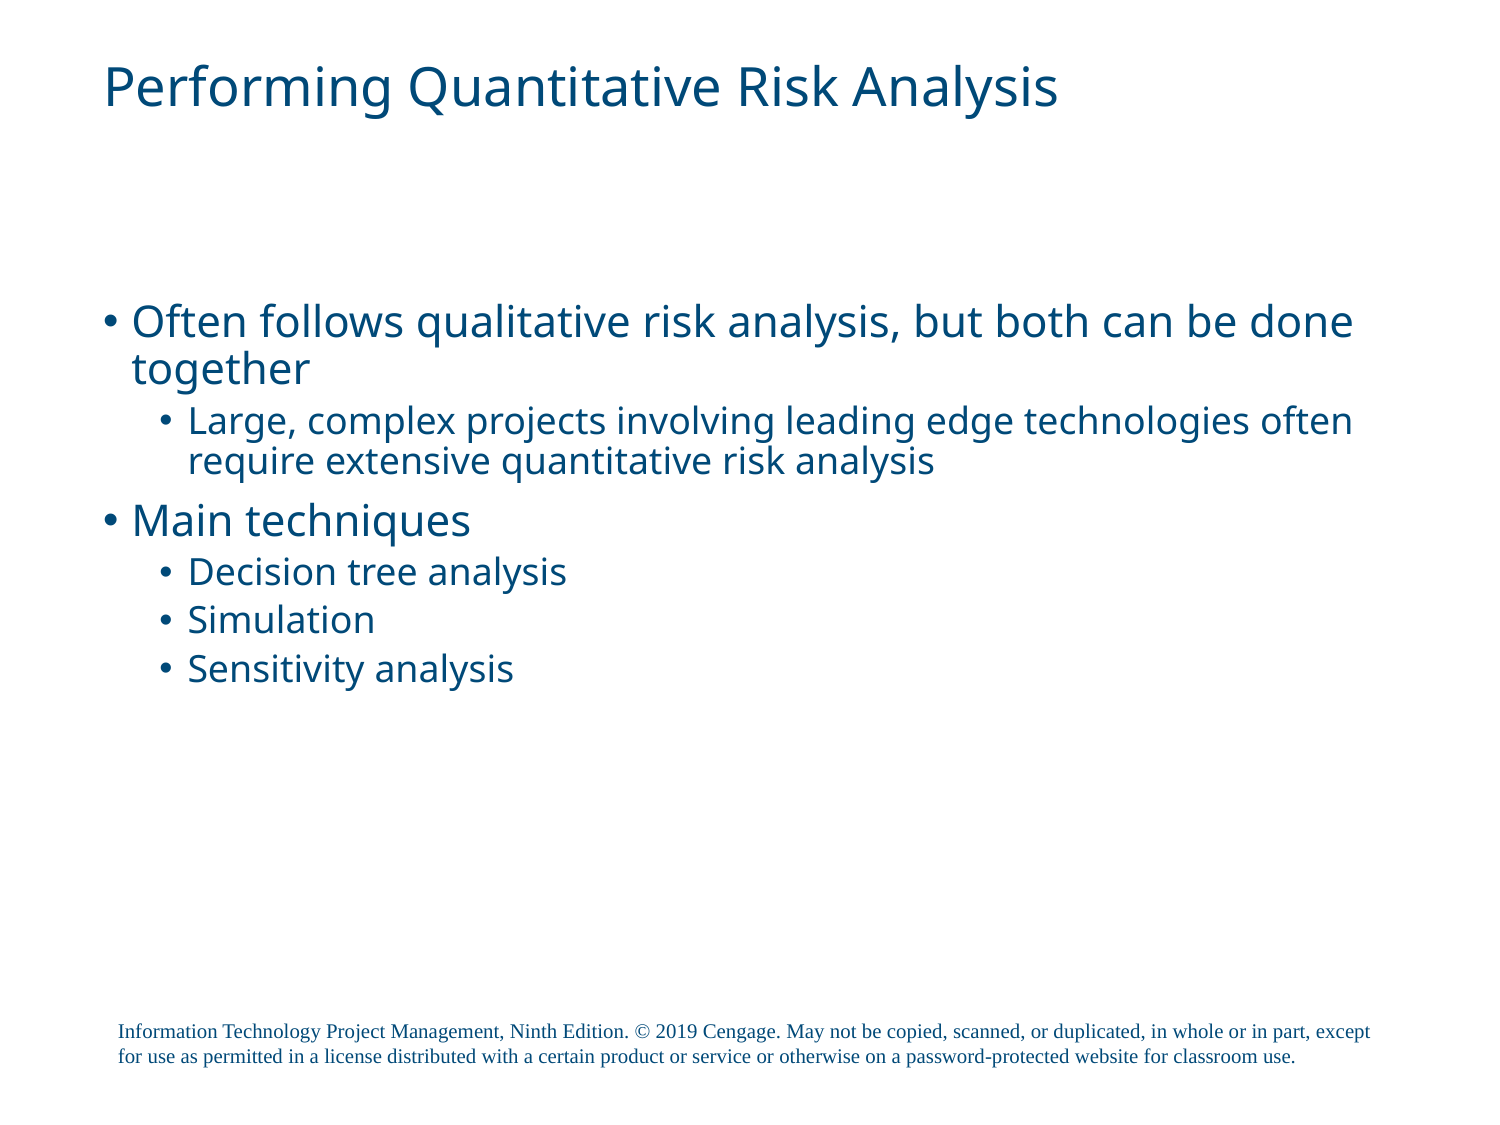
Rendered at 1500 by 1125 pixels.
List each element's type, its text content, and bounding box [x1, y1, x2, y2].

footer Information Technology Project Management, Ninth Edition. © 2019 Cengage. May not be copied, scanned, or duplicated, in whole or in part, except for use as permitted in a license distributed with a certain product or service or otherwise on a password-protected website for classroom use. [103, 1009, 1397, 1070]
list Often follows qualitative risk analysis, but both can be done together Large, complex projects involving leading edge technologies often require extensive quantitative risk analysis Main techniques Decision tree analysis Simulation Sensitivity analysis [103, 299, 1397, 1009]
title Performing Quantitative Risk Analysis [103, 59, 1397, 278]
